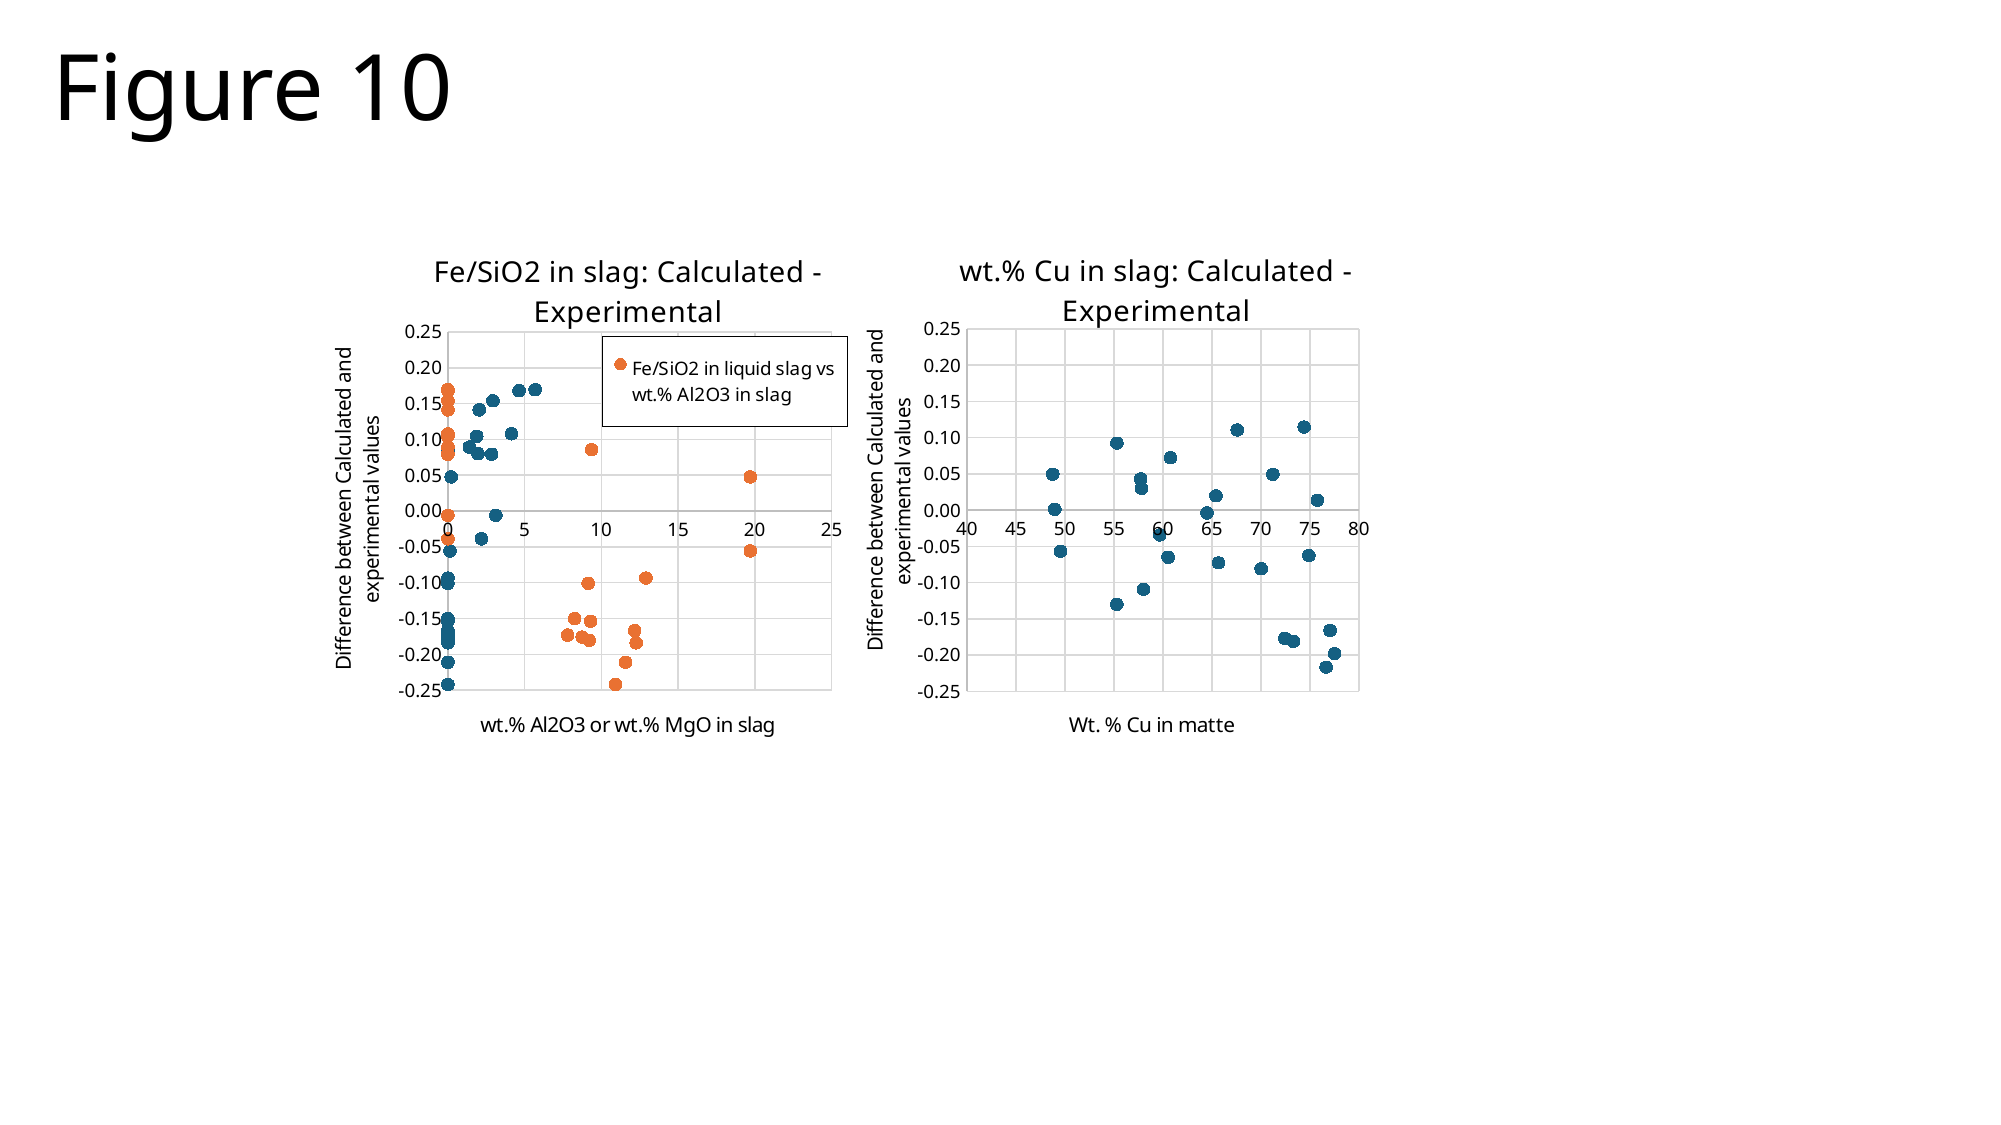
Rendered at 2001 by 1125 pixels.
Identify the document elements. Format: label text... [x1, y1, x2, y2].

chart [322, 242, 1387, 746]
title Figure 10 [37, 0, 1763, 200]
